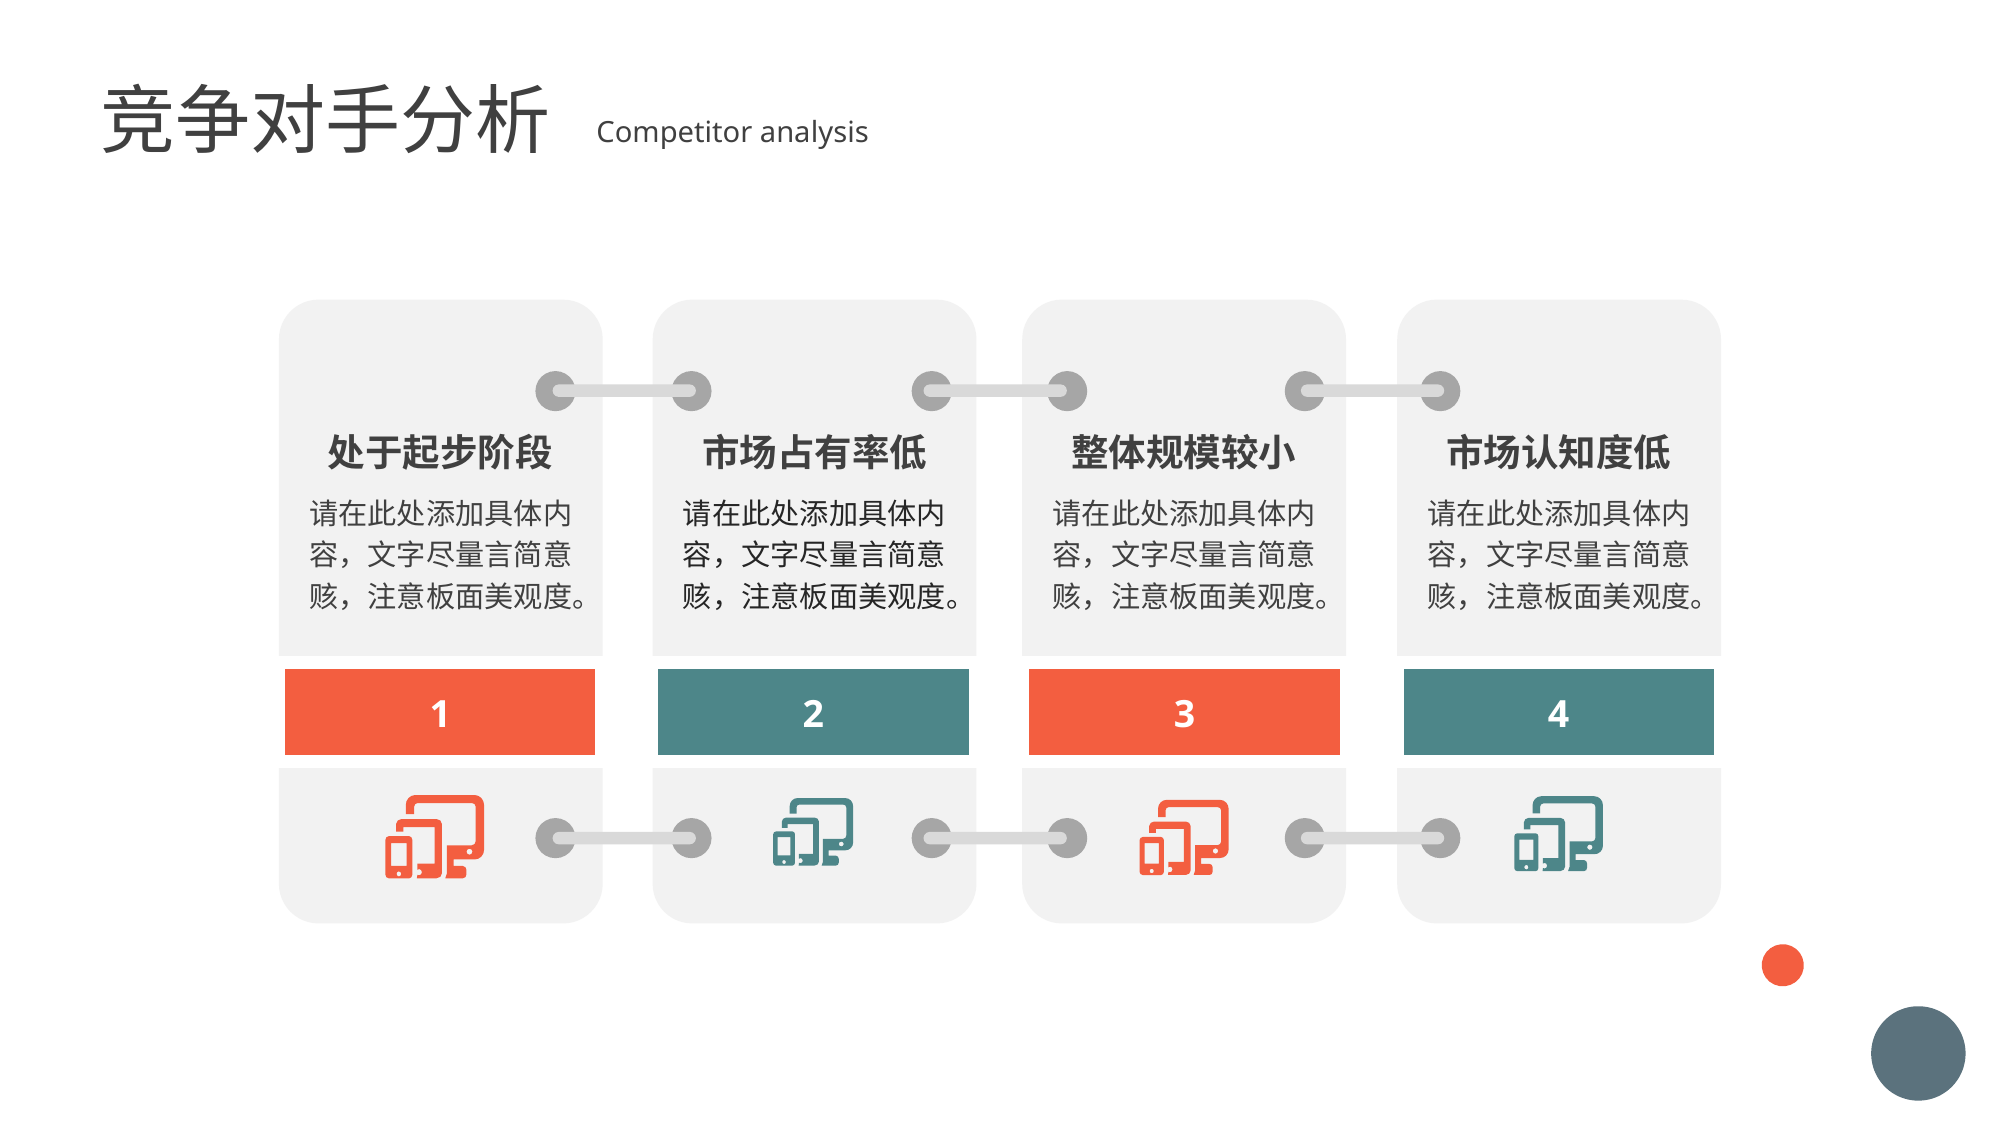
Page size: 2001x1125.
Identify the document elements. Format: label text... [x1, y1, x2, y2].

text_box [1870, 1005, 1967, 1102]
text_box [278, 299, 552, 924]
text_box 竞争对手分析 [86, 65, 582, 171]
text_box Competitor analysis [581, 105, 977, 156]
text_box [1300, 299, 1722, 924]
text_box [1760, 943, 1805, 988]
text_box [923, 299, 1300, 924]
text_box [552, 299, 923, 924]
